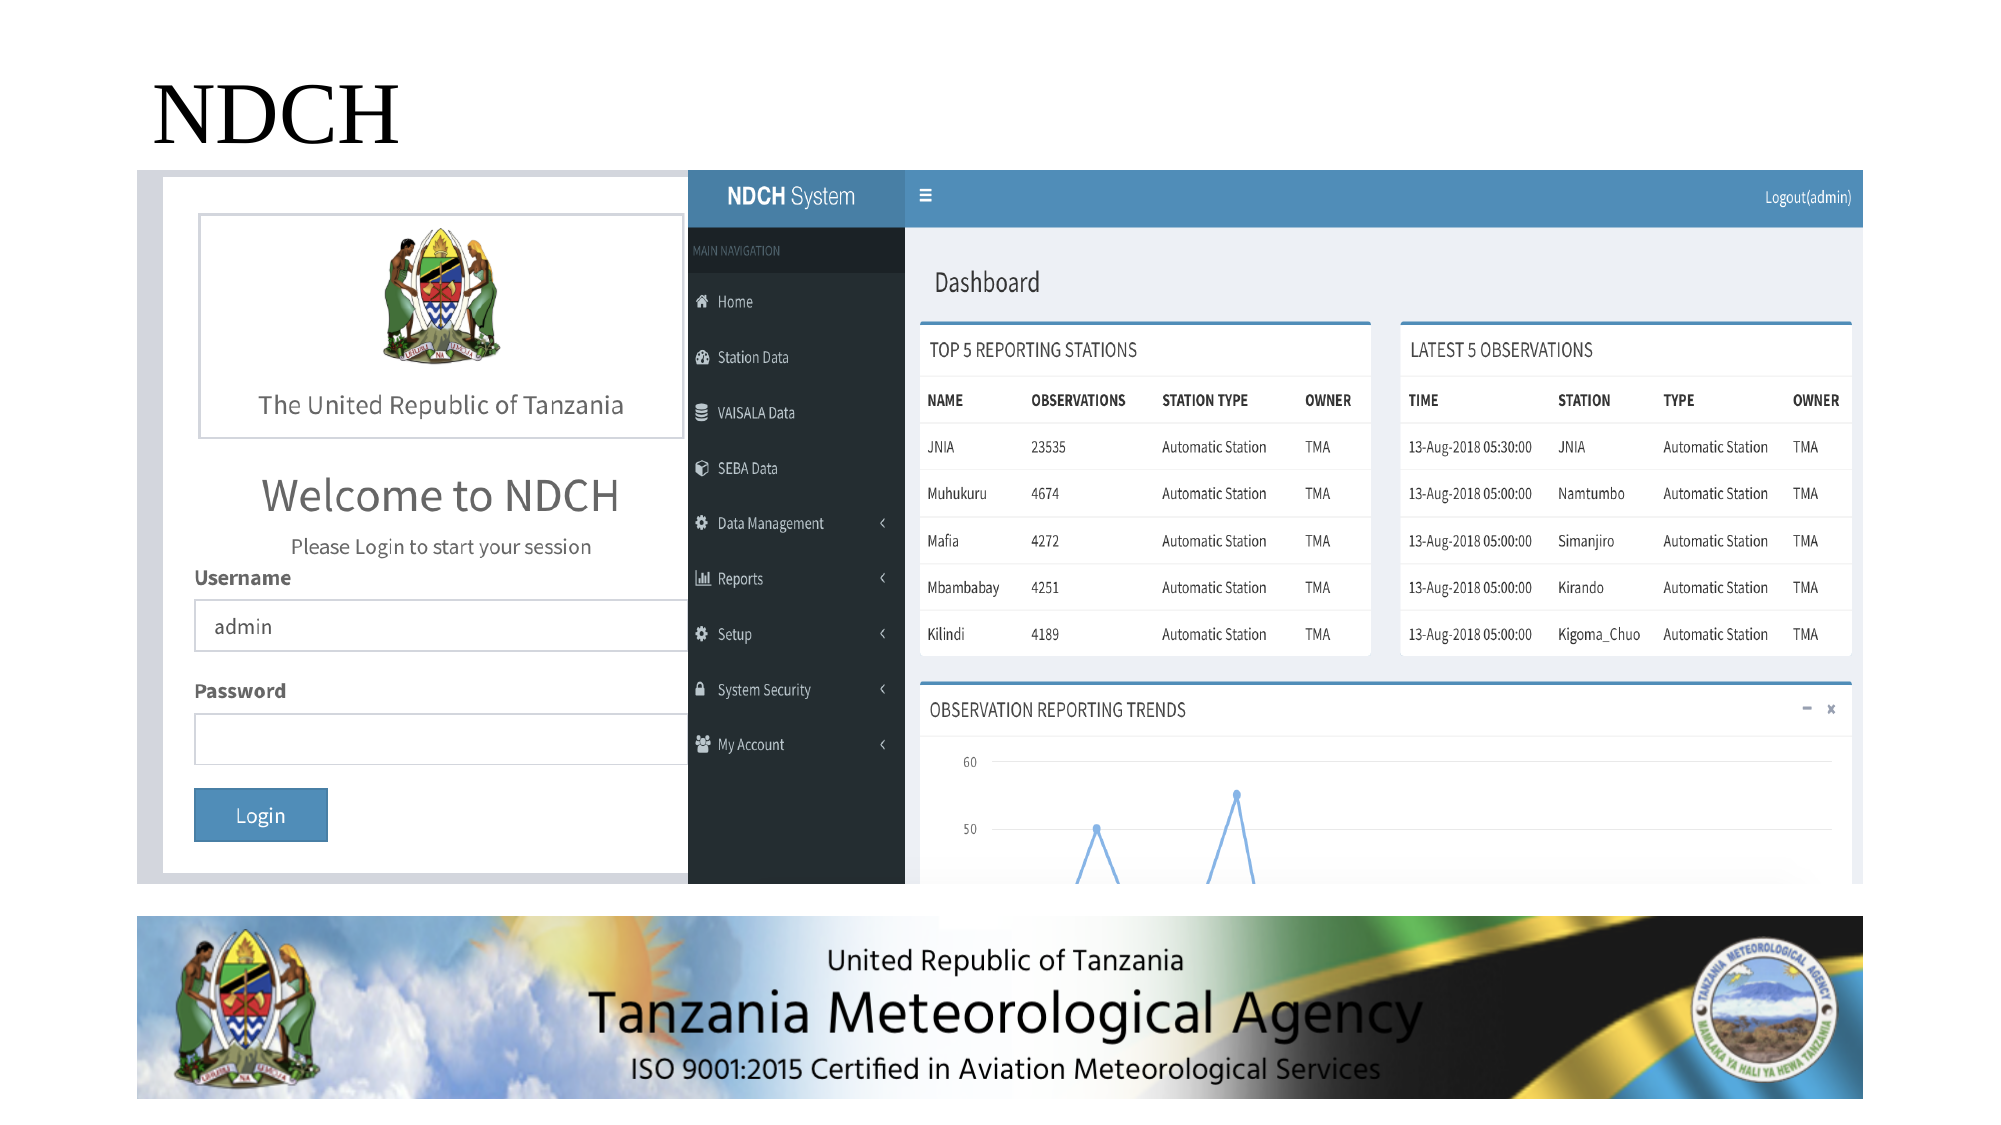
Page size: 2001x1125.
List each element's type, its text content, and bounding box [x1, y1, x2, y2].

title NDCH [137, 59, 1863, 170]
picture [137, 916, 1863, 1099]
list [688, 170, 1863, 884]
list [137, 170, 688, 884]
